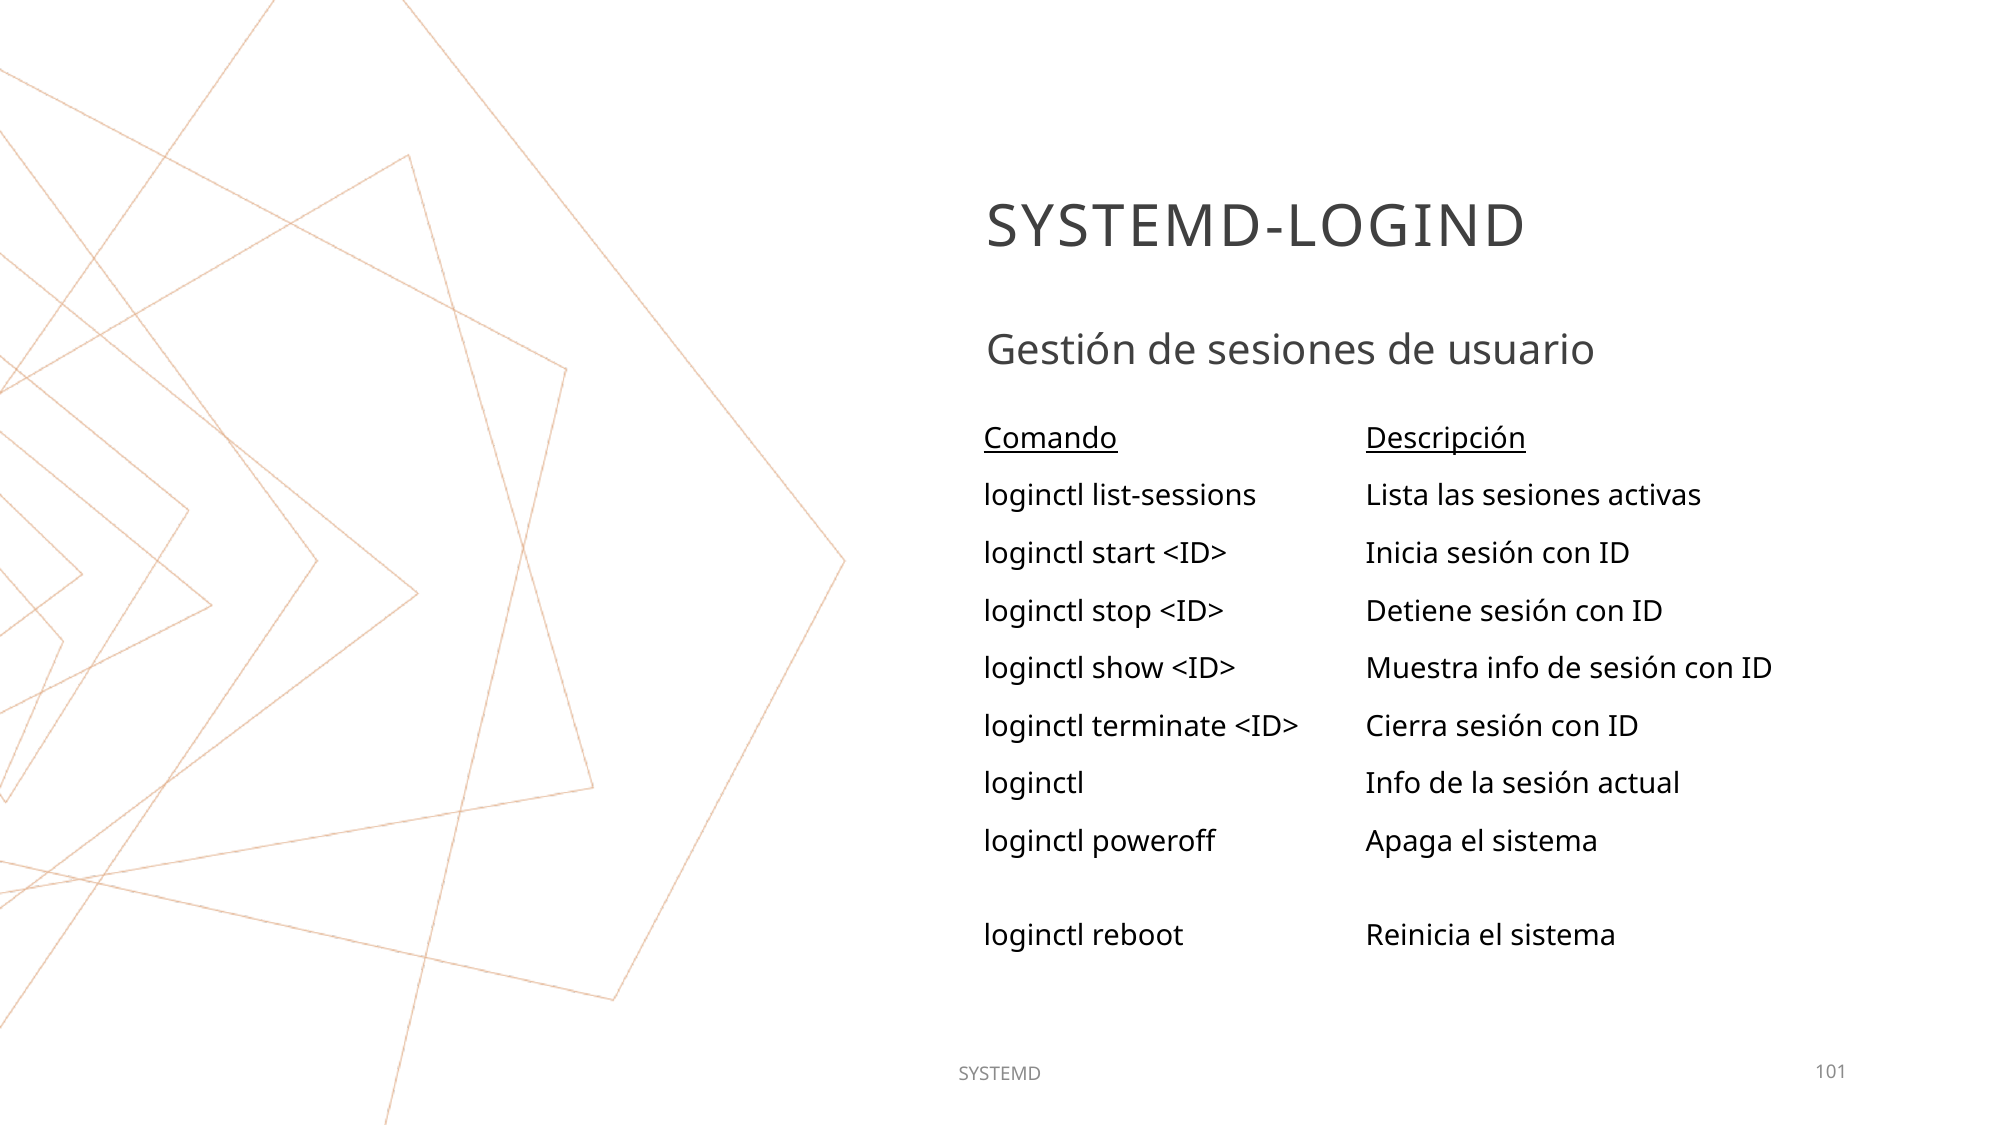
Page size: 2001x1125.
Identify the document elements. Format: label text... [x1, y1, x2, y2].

table_header Descripción [1351, 408, 1856, 466]
slide_number 101 [1412, 1042, 1863, 1103]
table_cell loginctl show <ID> [969, 638, 1351, 696]
table_cell Cierra sesión con ID [1351, 696, 1856, 754]
table_header Comando [969, 408, 1351, 466]
table_cell Muestra info de sesión con ID [1351, 638, 1856, 696]
footer SYSTEMD [662, 1042, 1338, 1103]
table_cell loginctl [969, 754, 1351, 811]
table_cell loginctl stop <ID> [969, 581, 1351, 638]
table_cell Reinicia el sistema [1351, 869, 1856, 1000]
picture [0, 0, 893, 1125]
title Systemd-logind [971, 189, 1863, 315]
table_cell Inicia sesión con ID [1351, 523, 1856, 581]
table_cell loginctl start <ID> [969, 523, 1351, 581]
text_box Gestión de sesiones de usuario [971, 315, 1863, 407]
table_cell Detiene sesión con ID [1351, 581, 1856, 638]
table_cell loginctl list-sessions [969, 466, 1351, 523]
table_cell loginctl terminate <ID> [969, 696, 1351, 754]
table_cell Info de la sesión actual [1351, 754, 1856, 811]
table_cell loginctl poweroff [969, 811, 1351, 869]
table_cell Lista las sesiones activas [1351, 466, 1856, 523]
table_cell Apaga el sistema [1351, 811, 1856, 869]
table_cell loginctl reboot [969, 869, 1351, 1000]
